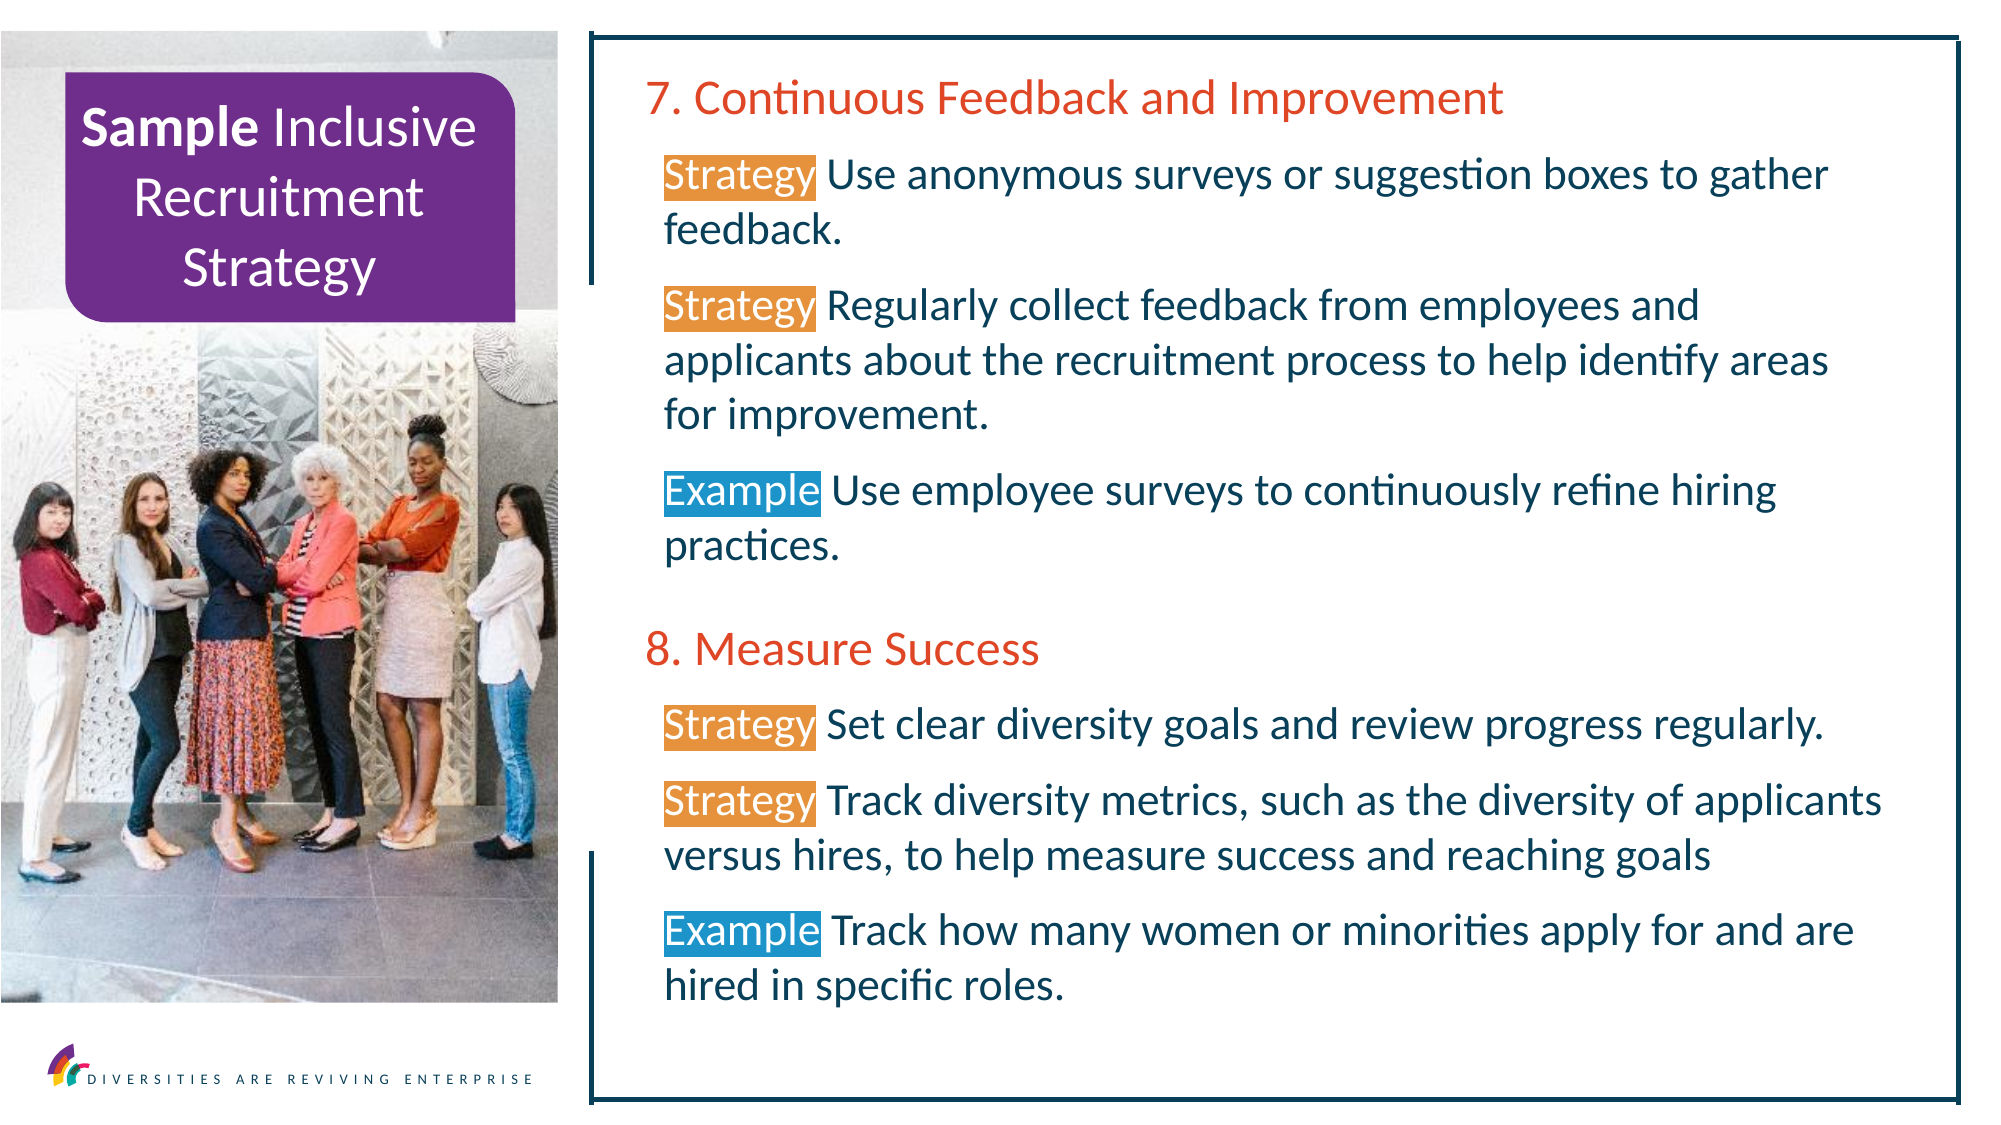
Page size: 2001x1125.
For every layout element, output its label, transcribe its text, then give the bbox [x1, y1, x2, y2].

list 7. Continuous Feedback and Improvement [630, 56, 1707, 113]
text_box 8. Measure Success [630, 608, 1707, 664]
list Strategy Use anonymous surveys or suggestion boxes to gather feedback. Strategy Regularly collect feedback from employees and applicants about the recruitment process to help identify areas for improvement. Example Use employee surveys to continuously refine hiring practices. [649, 135, 1849, 300]
text_box Strategy Set clear diversity goals and review progress regularly. Strategy Track diversity metrics, such as the diversity of applicants versus hires, to help measure success and reaching goals Example Track how many women or minorities apply for and are hired in specific roles. [649, 685, 1913, 850]
picture [1, 30, 558, 1003]
